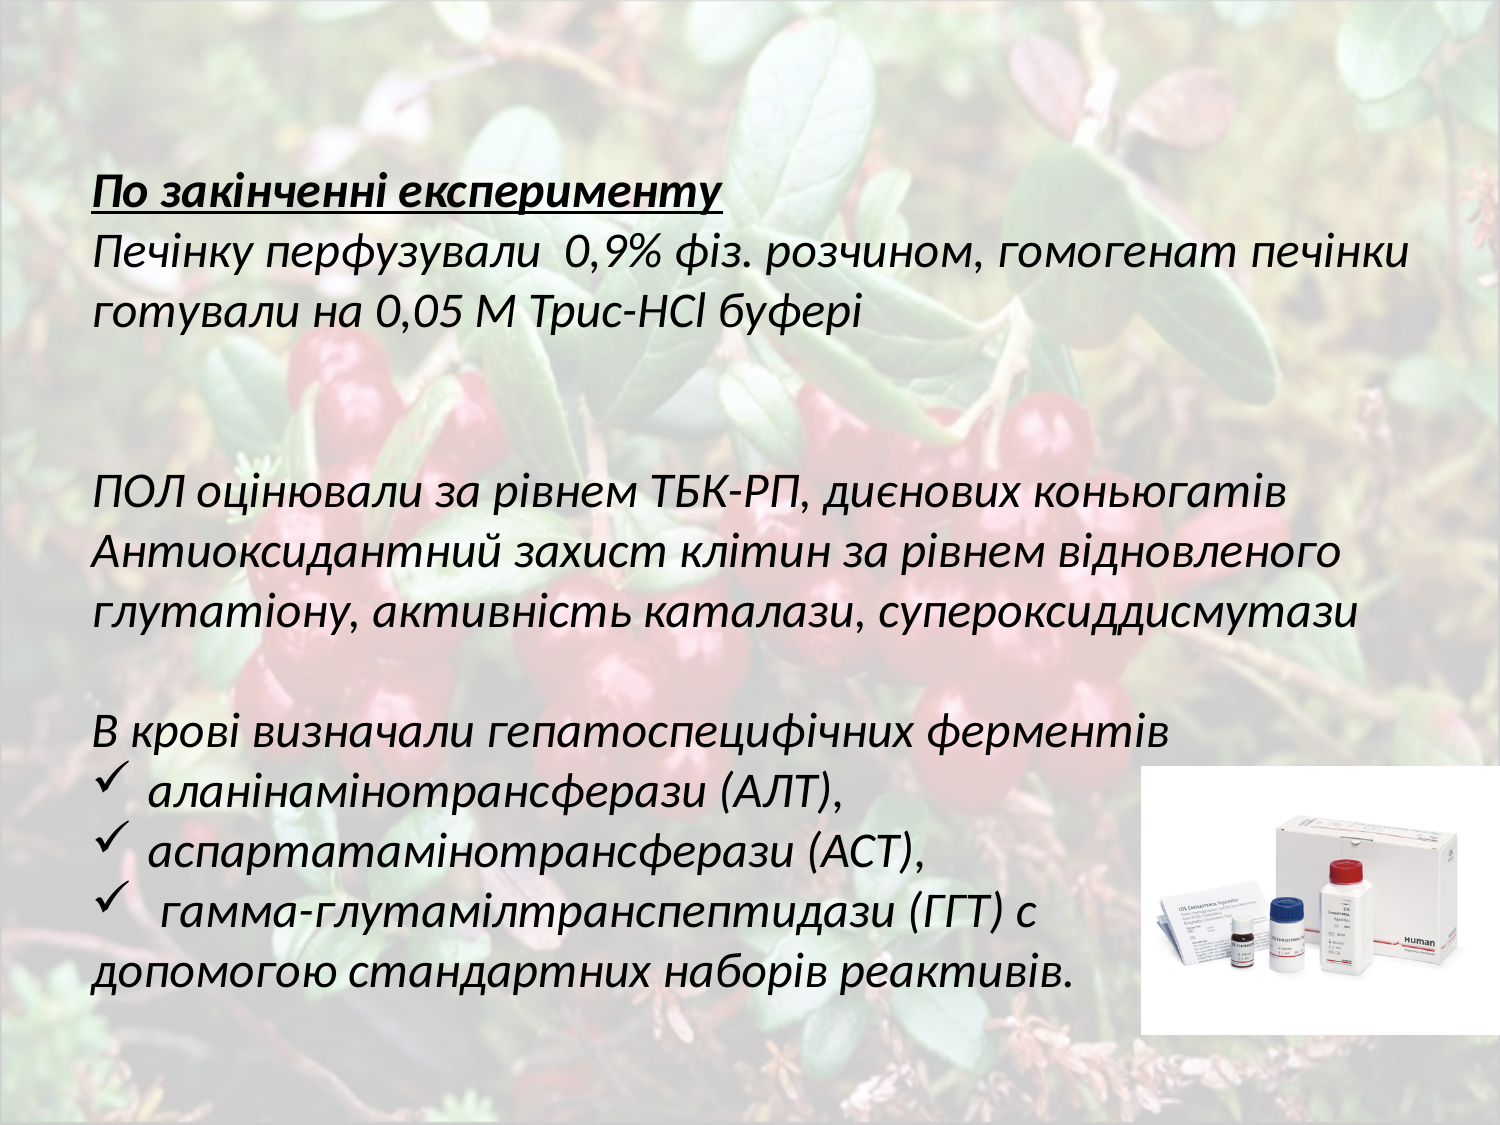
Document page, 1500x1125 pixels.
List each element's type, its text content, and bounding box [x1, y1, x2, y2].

picture [1140, 766, 1500, 1036]
text_box По закінченні експерименту Печінку перфузували 0,9% фіз. розчином, гомогенат печінки готували на 0,05 М Трис-НСl буфері ПОЛ оцінювали за рівнем ТБК-РП, диєнових коньюгатів Антиоксидантний захист клітин за рівнем відновленого глутатіону, активність каталази, супероксиддисмутази В крові визначали гепатоспецифічних ферментів аланінамінотрансферази (АЛТ), аспартатамінотрансферази (АСТ), гамма-глутамілтранспептидази (ГГТ) с допомогою стандартних наборів реактивів. [76, 89, 1447, 1065]
